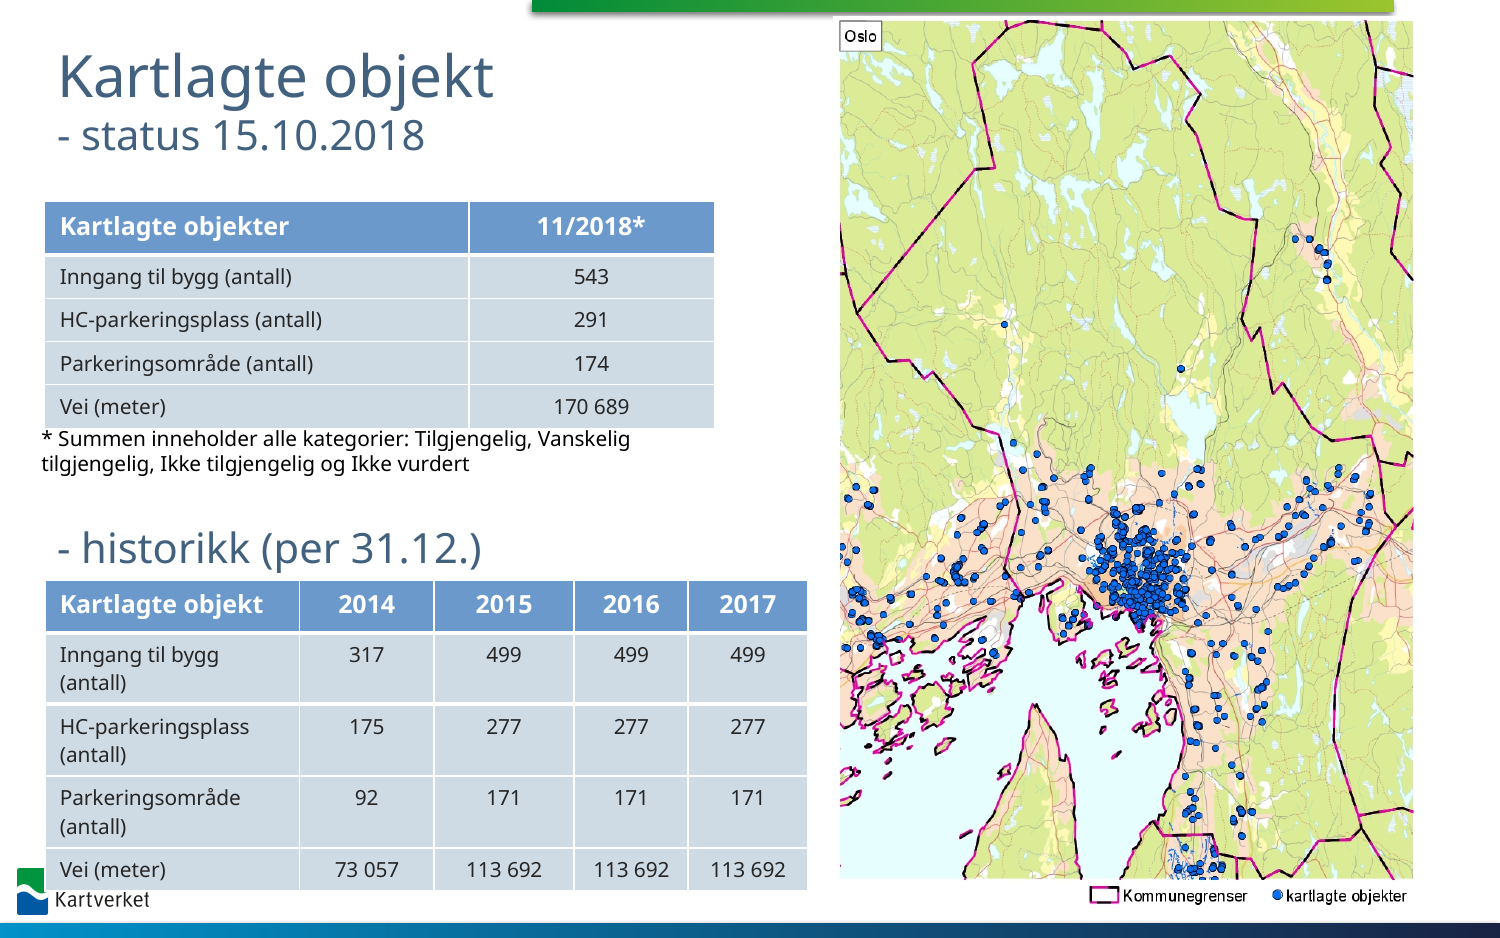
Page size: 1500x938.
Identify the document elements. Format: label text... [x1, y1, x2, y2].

table_cell 543 [470, 257, 714, 298]
table_header Kartlagte objekt [46, 581, 299, 631]
table_header 2015 [435, 581, 573, 631]
text_box Kartlagte objekt - status 15.10.2018 [42, 24, 828, 167]
table_cell 277 [575, 706, 687, 775]
table_cell 170 689 [470, 385, 714, 428]
table_cell 317 [300, 635, 433, 702]
table_cell 174 [470, 342, 714, 384]
table_cell 171 [435, 777, 573, 847]
table_cell 277 [435, 706, 573, 775]
table_cell Parkeringsområde (antall) [46, 777, 299, 847]
table_cell Inngang til bygg (antall) [46, 635, 299, 702]
table_cell HC-parkeringsplass (antall) [45, 299, 468, 341]
table_cell 499 [689, 635, 807, 702]
table_cell 113 692 [575, 849, 687, 890]
table_cell 499 [435, 635, 573, 702]
table_cell 113 692 [435, 849, 573, 890]
table_cell 291 [470, 299, 714, 341]
table_cell 113 692 [689, 849, 807, 890]
table_cell Vei (meter) [46, 849, 299, 890]
text_box - historikk (per 31.12.) [42, 496, 828, 580]
picture [833, 16, 1419, 913]
table_cell 277 [689, 706, 807, 775]
table_cell 499 [575, 635, 687, 702]
table_cell Inngang til bygg (antall) [45, 257, 468, 298]
table_cell 73 057 [300, 849, 433, 890]
table_header 2016 [575, 581, 687, 631]
table_header 2014 [300, 581, 433, 631]
table_cell 171 [689, 777, 807, 847]
text_box * Summen inneholder alle kategorier: Tilgjengelig, Vanskelig tilgjengelig, Ikke tilgjengelig og Ikke vurdert [26, 417, 711, 483]
table_cell 175 [300, 706, 433, 775]
table_cell 171 [575, 777, 687, 847]
table_header 2017 [689, 581, 807, 631]
table_header 11/2018* [470, 202, 714, 253]
table_header Kartlagte objekter [45, 202, 468, 253]
table_cell Vei (meter) [45, 385, 468, 417]
table_cell Parkeringsområde (antall) [45, 342, 468, 384]
table_cell 92 [300, 777, 433, 847]
table_cell HC-parkeringsplass (antall) [46, 706, 299, 775]
